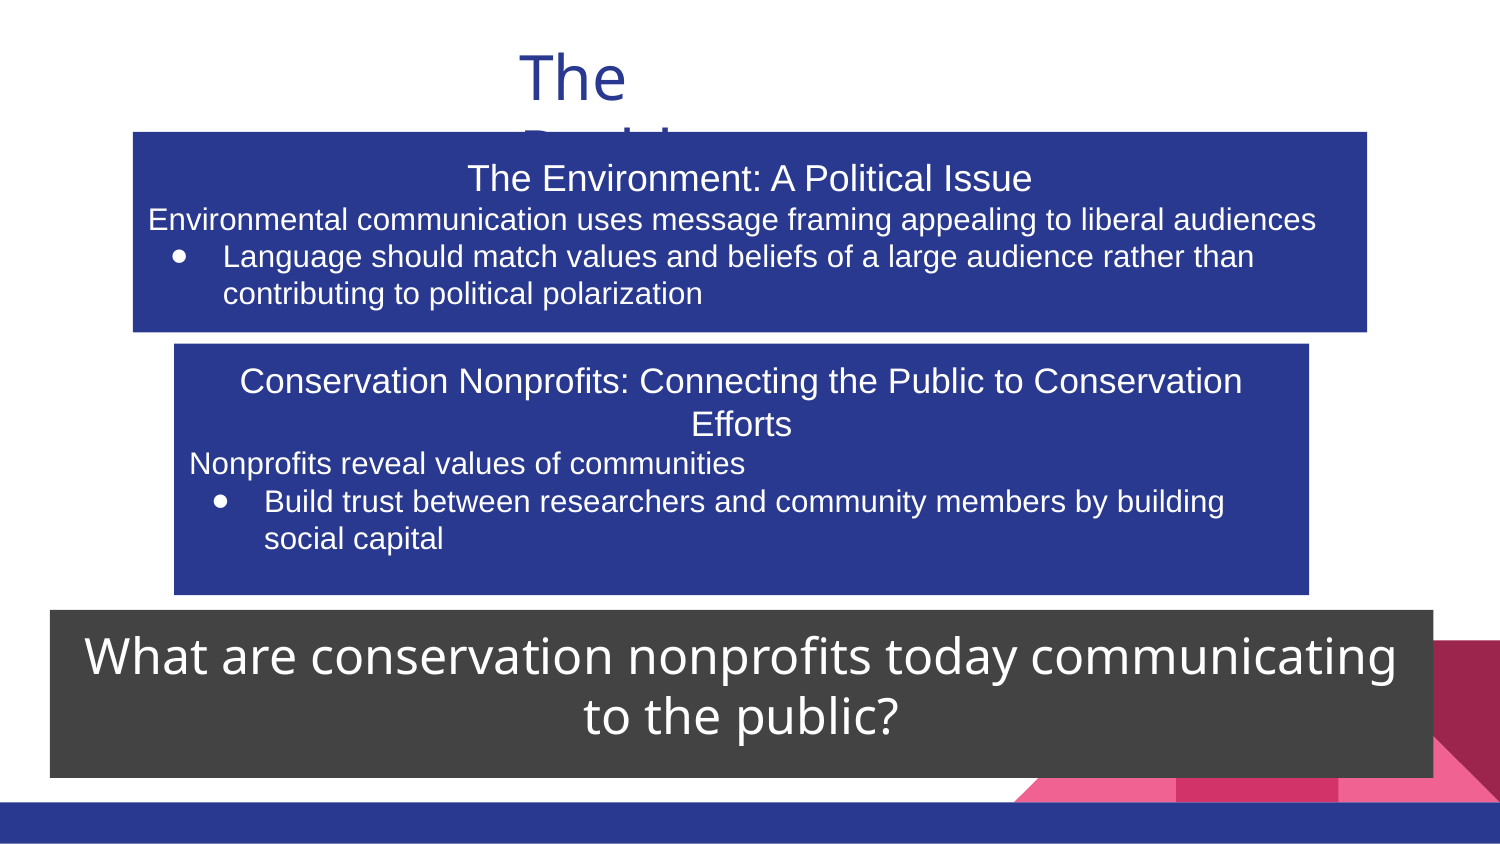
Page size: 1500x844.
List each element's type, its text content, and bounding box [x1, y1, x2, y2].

text_box Conservation Nonprofits: Connecting the Public to Conservation Efforts Nonprofits reveal values of communities Build trust between researchers and community members by building social capital [174, 343, 1310, 596]
title The Problem [504, 22, 904, 123]
text_box What are conservation nonprofits today communicating to the public? [49, 609, 1434, 778]
text_box The Environment: A Political Issue Environmental communication uses message framing appealing to liberal audiences Language should match values and beliefs of a large audience rather than contributing to political polarization [132, 131, 1368, 333]
